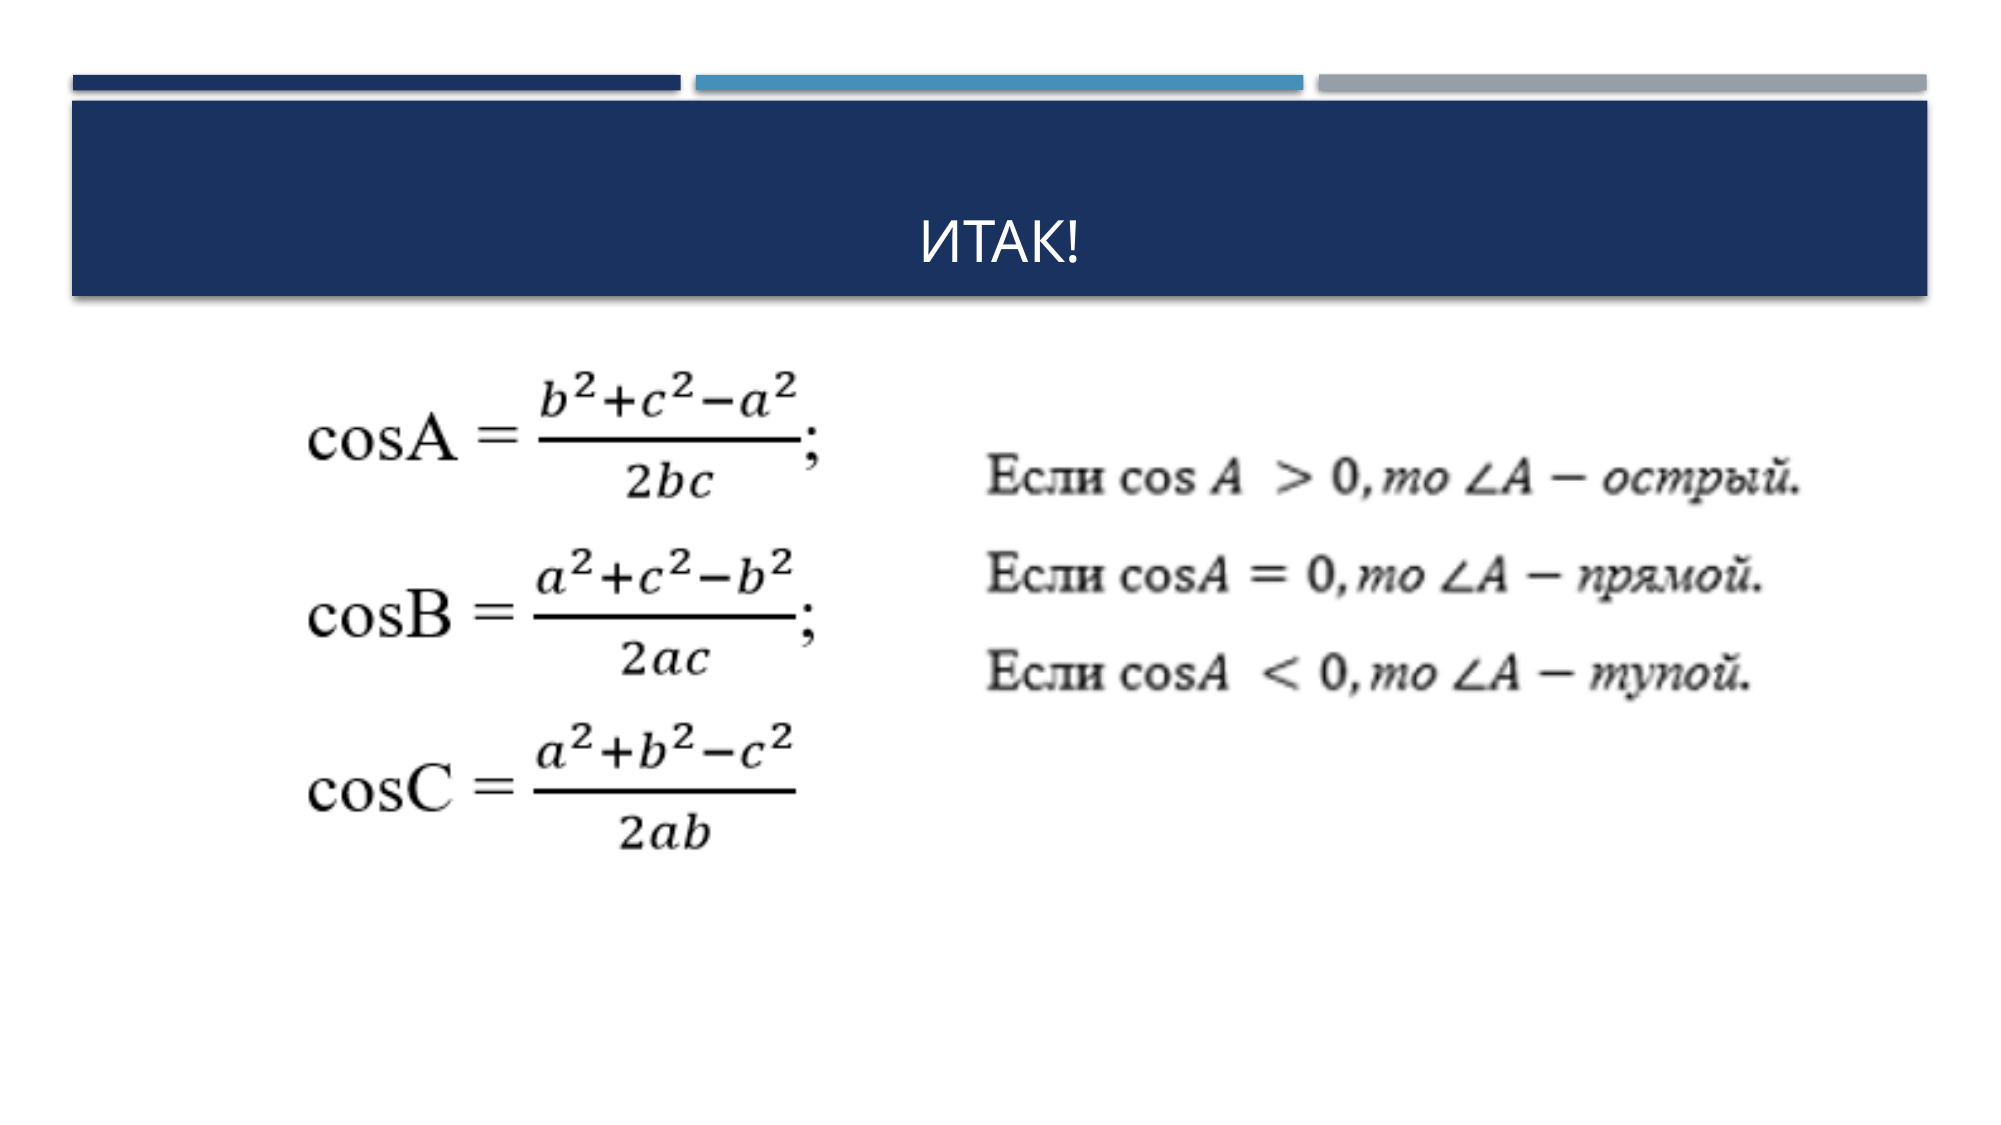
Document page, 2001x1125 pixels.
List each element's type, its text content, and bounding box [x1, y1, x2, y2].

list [287, 342, 1816, 888]
title ИТАК! [95, 115, 1905, 282]
